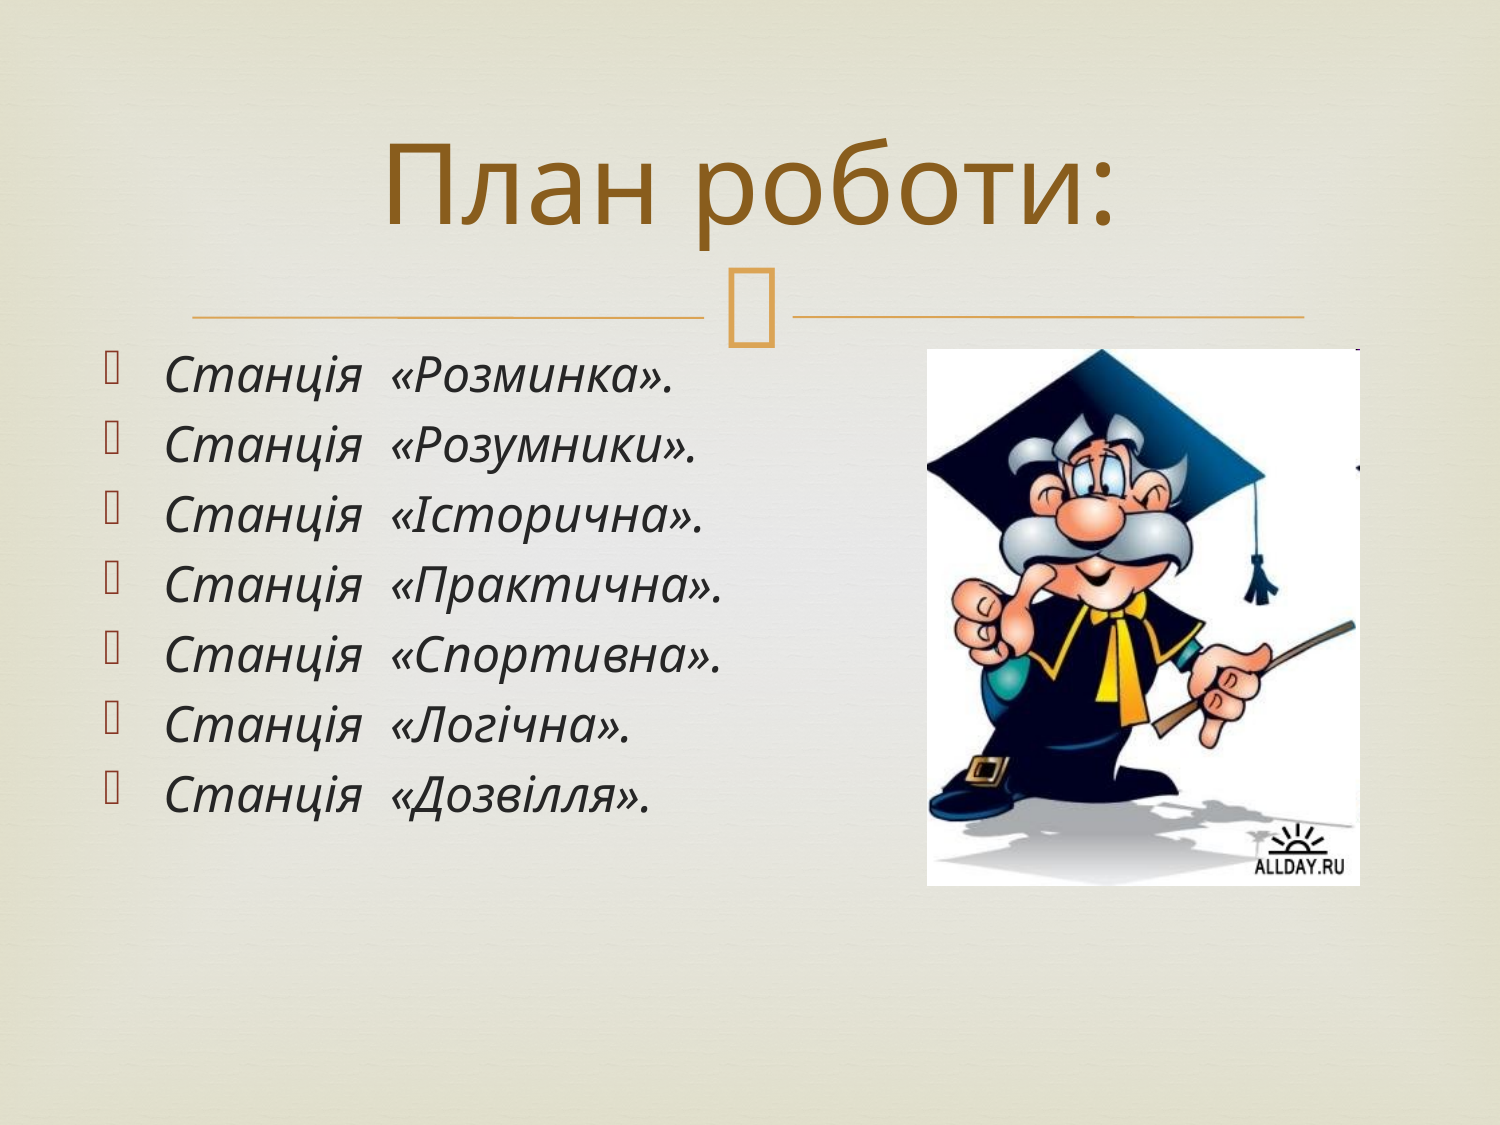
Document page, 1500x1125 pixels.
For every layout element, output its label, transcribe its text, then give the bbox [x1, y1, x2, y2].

picture [926, 349, 1361, 886]
list Станція «Розминка». Станція «Розумники». Станція «Історична». Станція «Практична». Станція «Спортивна». Станція «Логічна». Станція «Дозвілля». [88, 334, 1360, 971]
title План роботи: [112, 93, 1386, 267]
